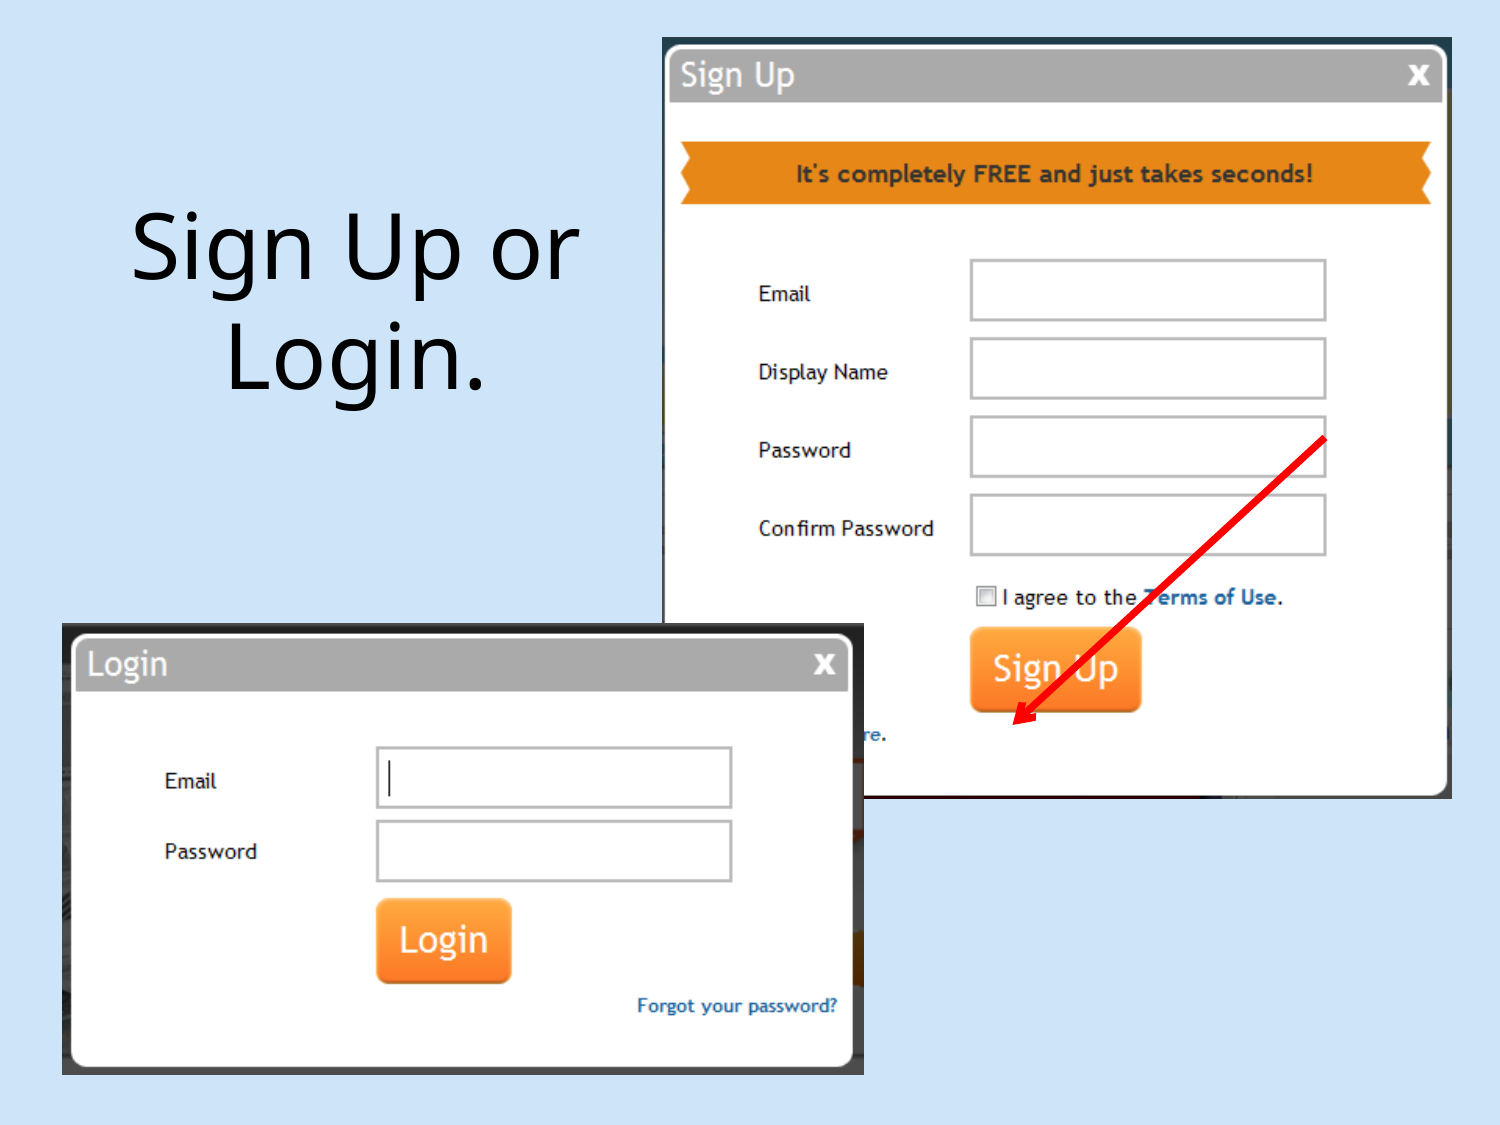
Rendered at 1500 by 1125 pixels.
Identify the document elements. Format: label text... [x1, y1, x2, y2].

title Sign Up or Login. [75, 45, 638, 550]
picture [62, 37, 1452, 1076]
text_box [1012, 437, 1326, 726]
